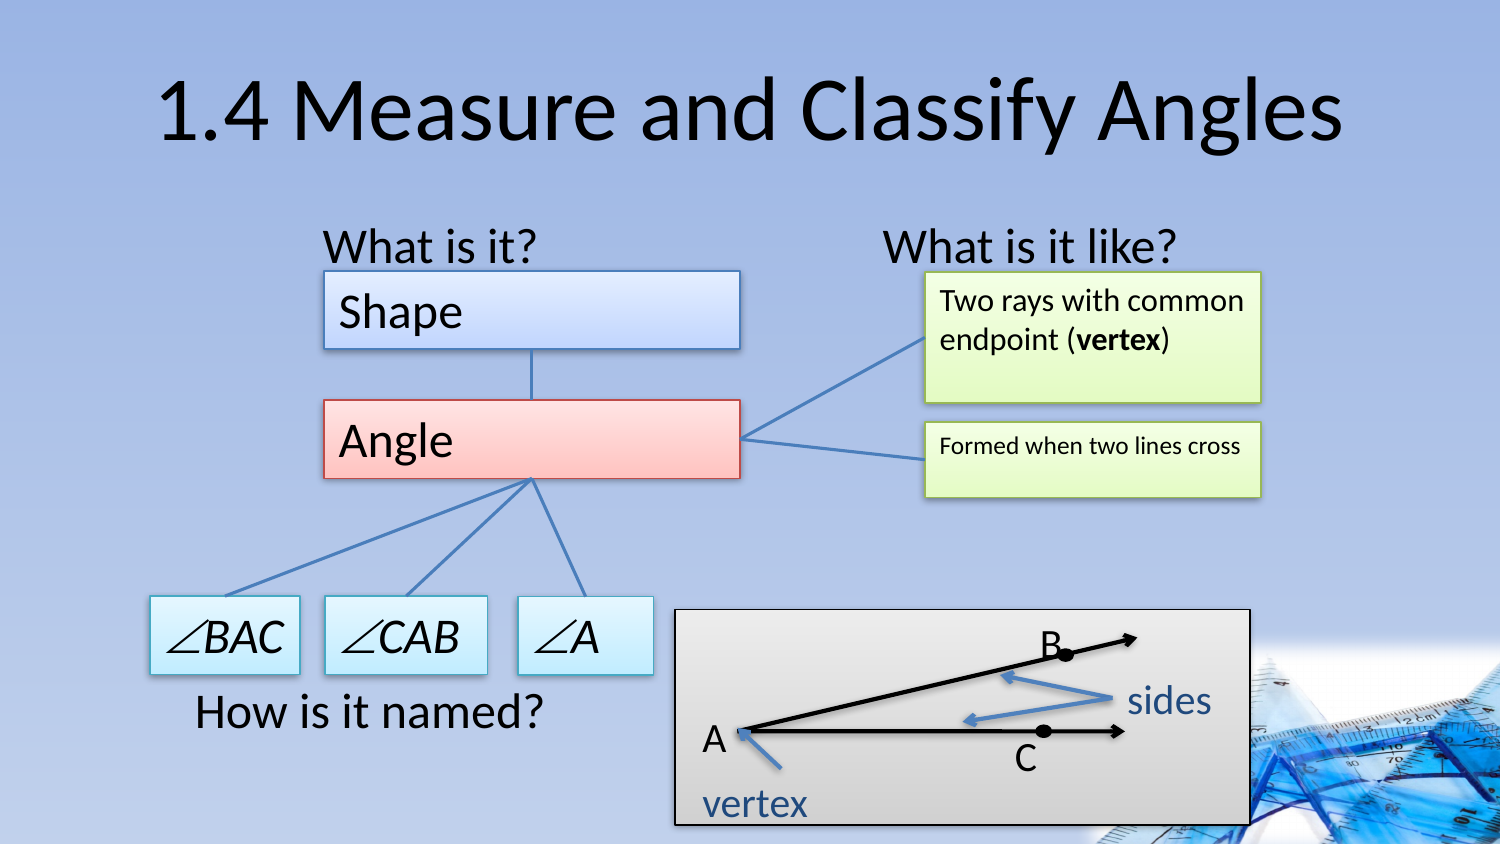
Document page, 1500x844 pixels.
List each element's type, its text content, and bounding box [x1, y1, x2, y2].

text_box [517, 478, 654, 676]
text_box What is it like? [867, 206, 1300, 281]
text_box What is it? [307, 206, 740, 281]
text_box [687, 727, 876, 835]
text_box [739, 271, 1262, 421]
text_box Angle [323, 408, 734, 479]
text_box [739, 421, 1262, 498]
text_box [323, 270, 740, 401]
text_box How is it named? [180, 671, 668, 747]
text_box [674, 609, 1251, 826]
picture [1102, 656, 1500, 838]
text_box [149, 478, 322, 675]
title 1.4 Measure and Classify Angles [75, 33, 1425, 175]
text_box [962, 665, 1276, 732]
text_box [324, 478, 515, 675]
